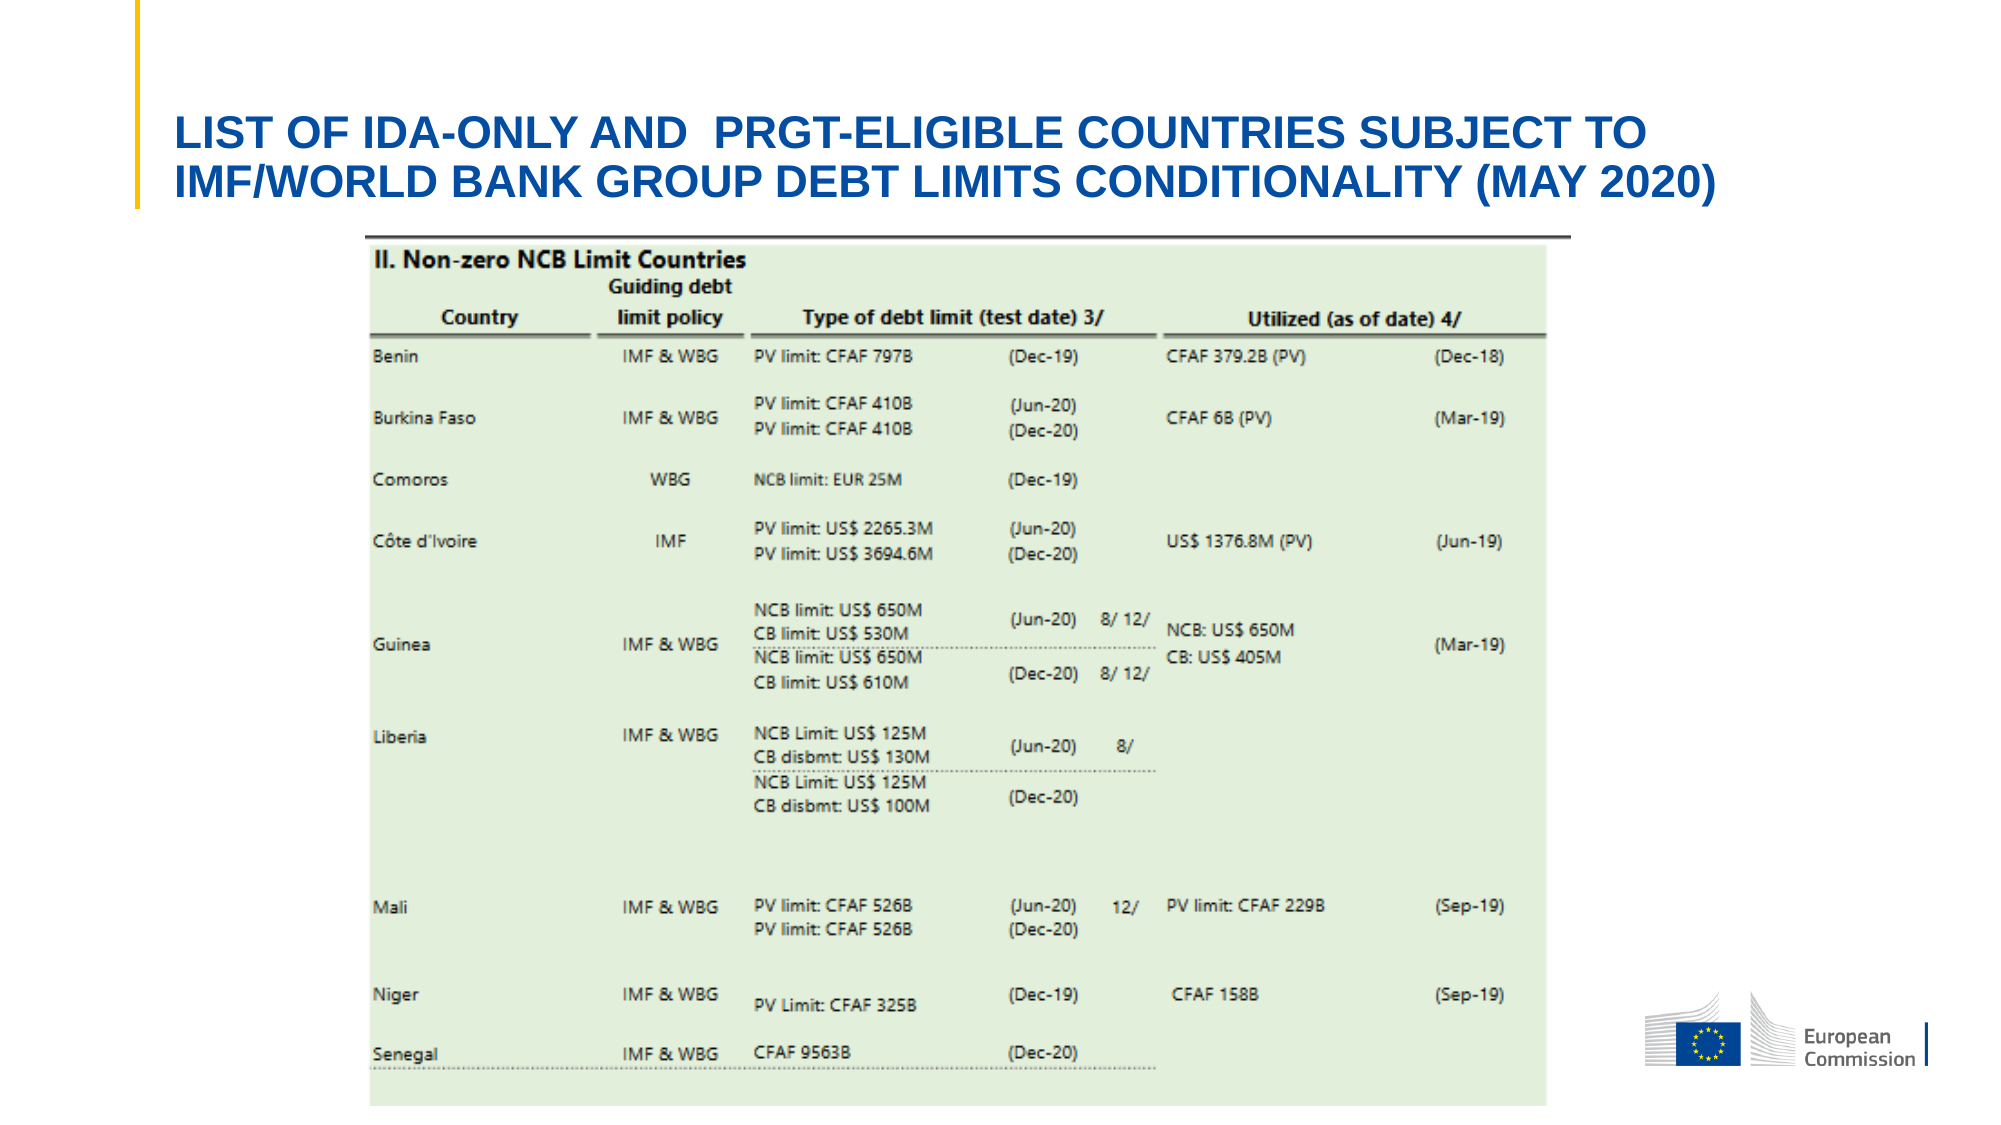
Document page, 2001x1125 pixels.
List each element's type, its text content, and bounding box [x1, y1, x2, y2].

title List of IDA-only and PRGT-eligible Countries Subject to IMF/World Bank Group Debt Limits Conditionality (May 2020) [159, 79, 1885, 208]
picture [365, 234, 1571, 1106]
picture [1645, 991, 1928, 1066]
